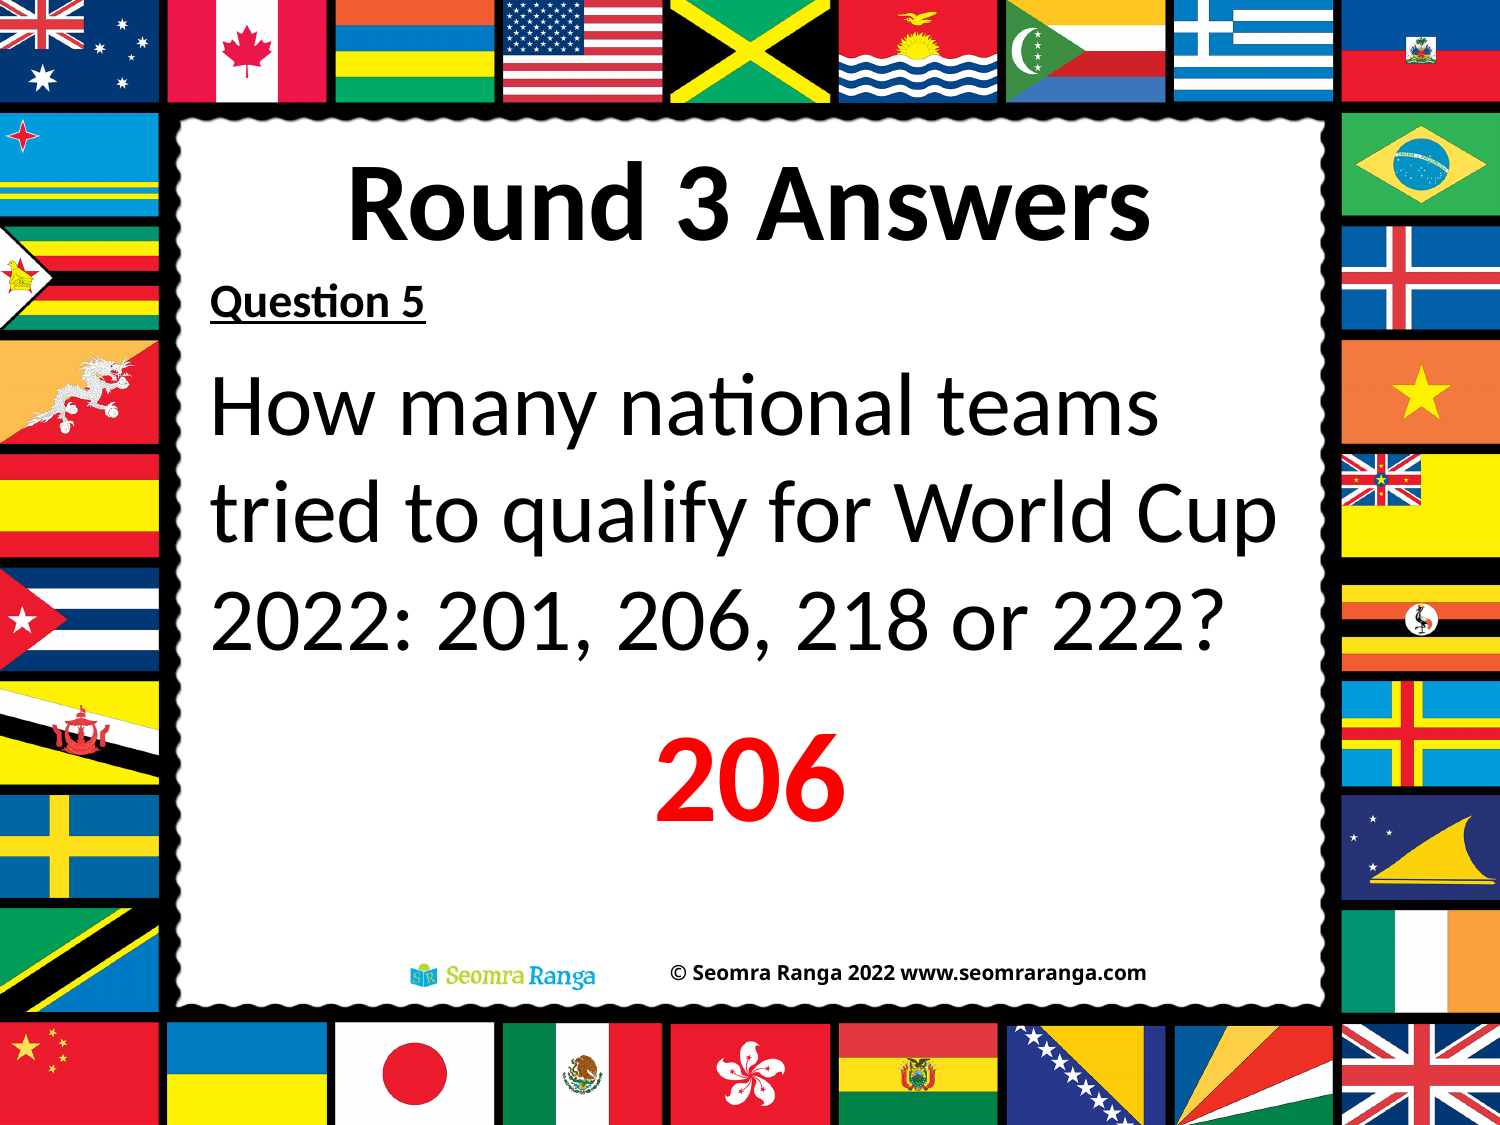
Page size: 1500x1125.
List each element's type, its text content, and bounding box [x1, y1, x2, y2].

picture [0, 0, 1500, 1125]
text_box © Seomra Ranga 2022 www.seomraranga.com [631, 953, 1187, 993]
picture [10, 122, 36, 150]
list Question 5 How many national teams tried to qualify for World Cup 2022: 201, 206, 218 or 222? 206 [194, 261, 1306, 953]
title Round 3 Answers [183, 101, 1317, 290]
